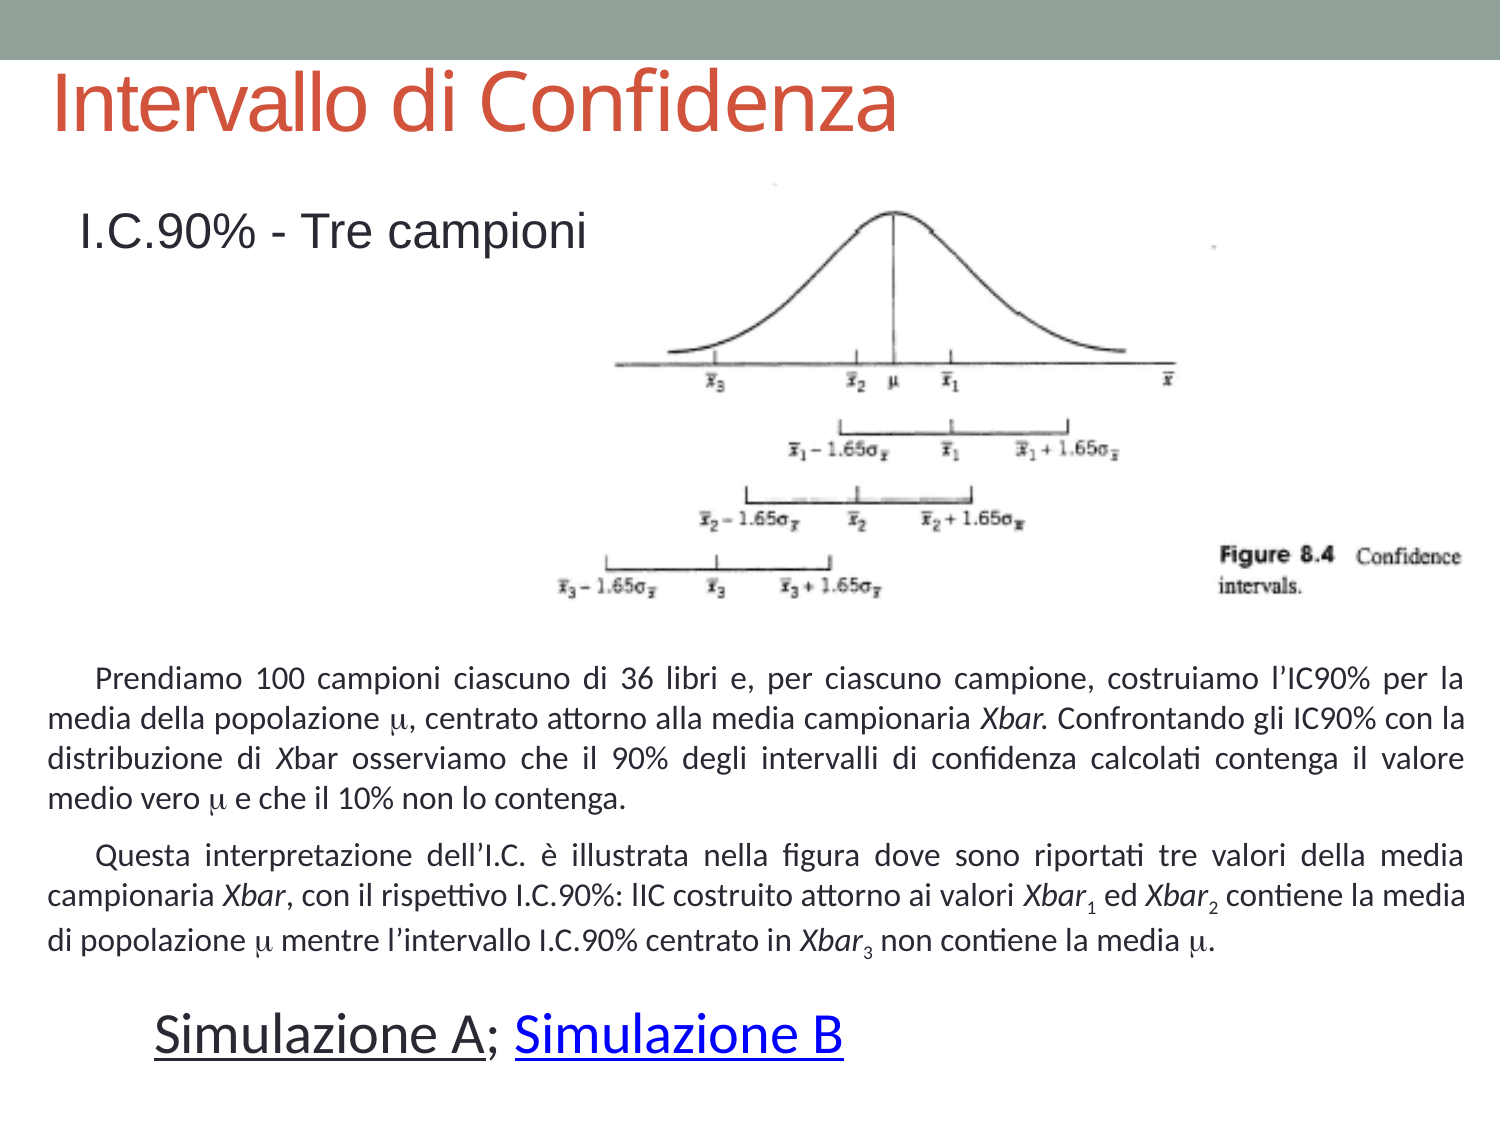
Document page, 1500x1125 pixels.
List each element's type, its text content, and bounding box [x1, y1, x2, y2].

text_box Simulazione A; Simulazione B [91, 987, 1250, 1073]
text_box Prendiamo 100 campioni ciascuno di 36 libri e, per ciascuno campione, costruiamo l’IC90% per la media della popolazione m, centrato attorno alla media campionaria Xbar. Confrontando gli IC90% con la distribuzione di Xbar osserviamo che il 90% degli intervalli di confidenza calcolati contenga il valore medio vero m e che il 10% non lo contenga. Questa interpretazione dell’I.C. è illustrata nella figura dove sono riportati tre valori della media campionaria Xbar, con il rispettivo I.C.90%: lIC costruito attorno ai valori Xbar1 ed Xbar2 contiene la media di popolazione m mentre l’intervallo I.C.90% centrato in Xbar3 non contiene la media m. [32, 649, 1482, 971]
title Intervallo di Confidenza [35, 32, 1311, 164]
text_box I.C.90% - Tre campioni [64, 191, 545, 267]
picture [548, 174, 1472, 625]
